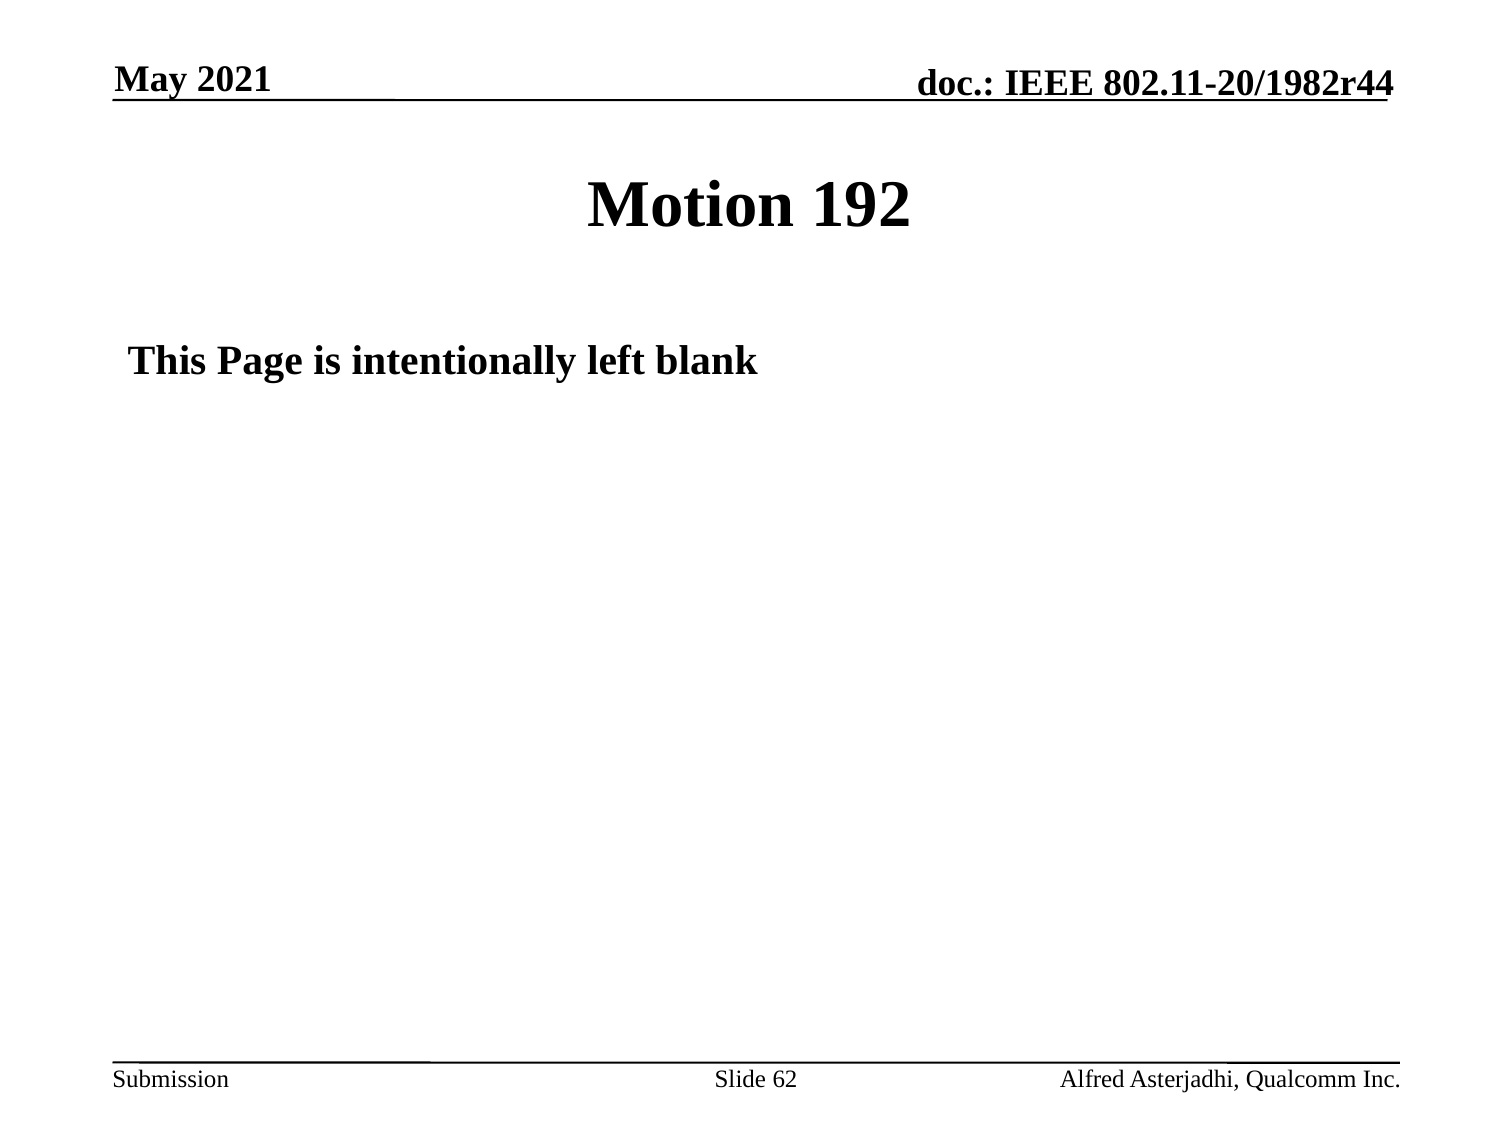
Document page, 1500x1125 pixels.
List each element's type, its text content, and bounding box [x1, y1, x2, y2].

title Motion 192 [112, 112, 1388, 288]
footer Alfred Asterjadhi, Qualcomm Inc. [878, 1061, 1402, 1093]
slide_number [114, 54, 423, 100]
slide_number Slide 62 [712, 1061, 800, 1123]
list This Page is intentionally left blank [112, 324, 1388, 1000]
